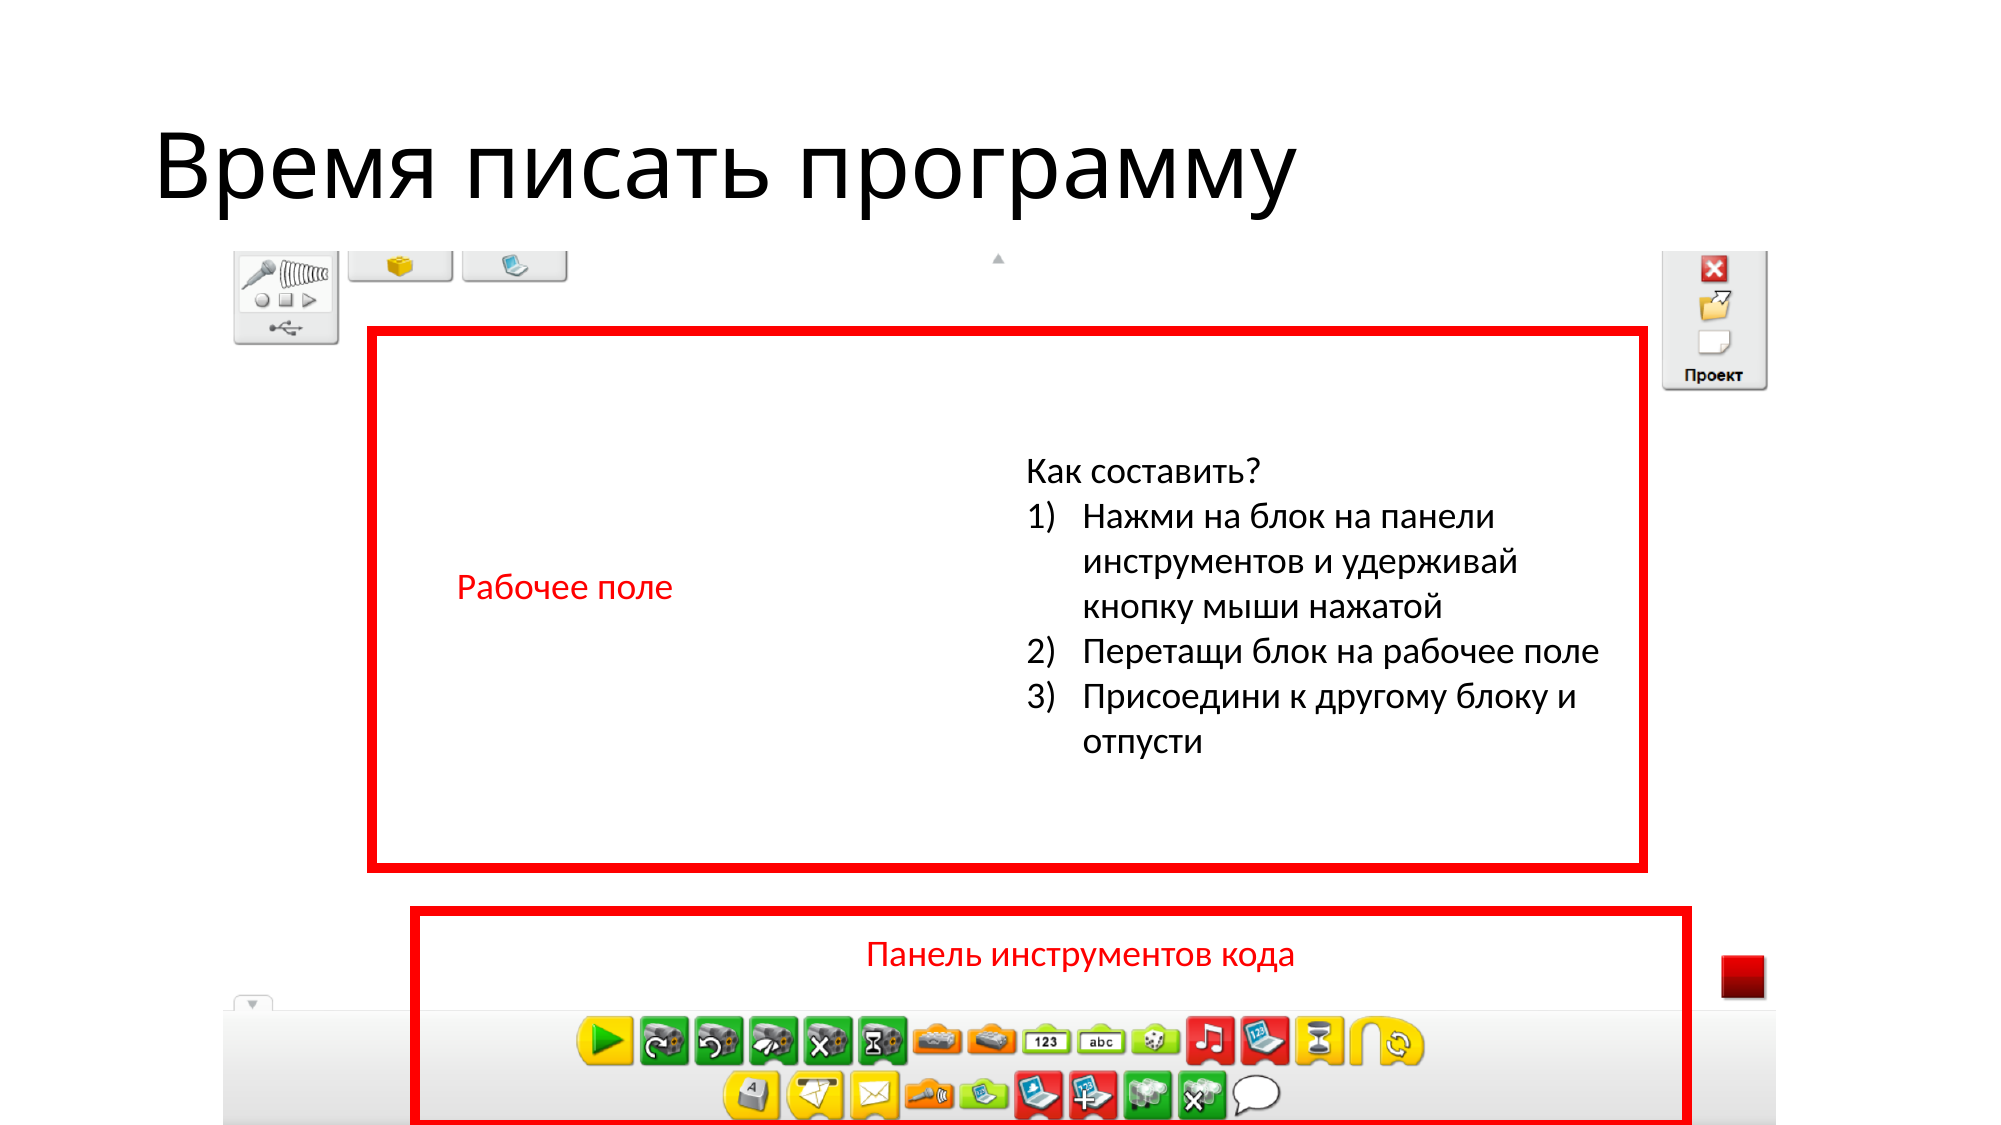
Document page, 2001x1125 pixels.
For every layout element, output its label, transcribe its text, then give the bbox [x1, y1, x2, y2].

title Время писать программу [137, 59, 1863, 278]
picture [223, 251, 1776, 1125]
